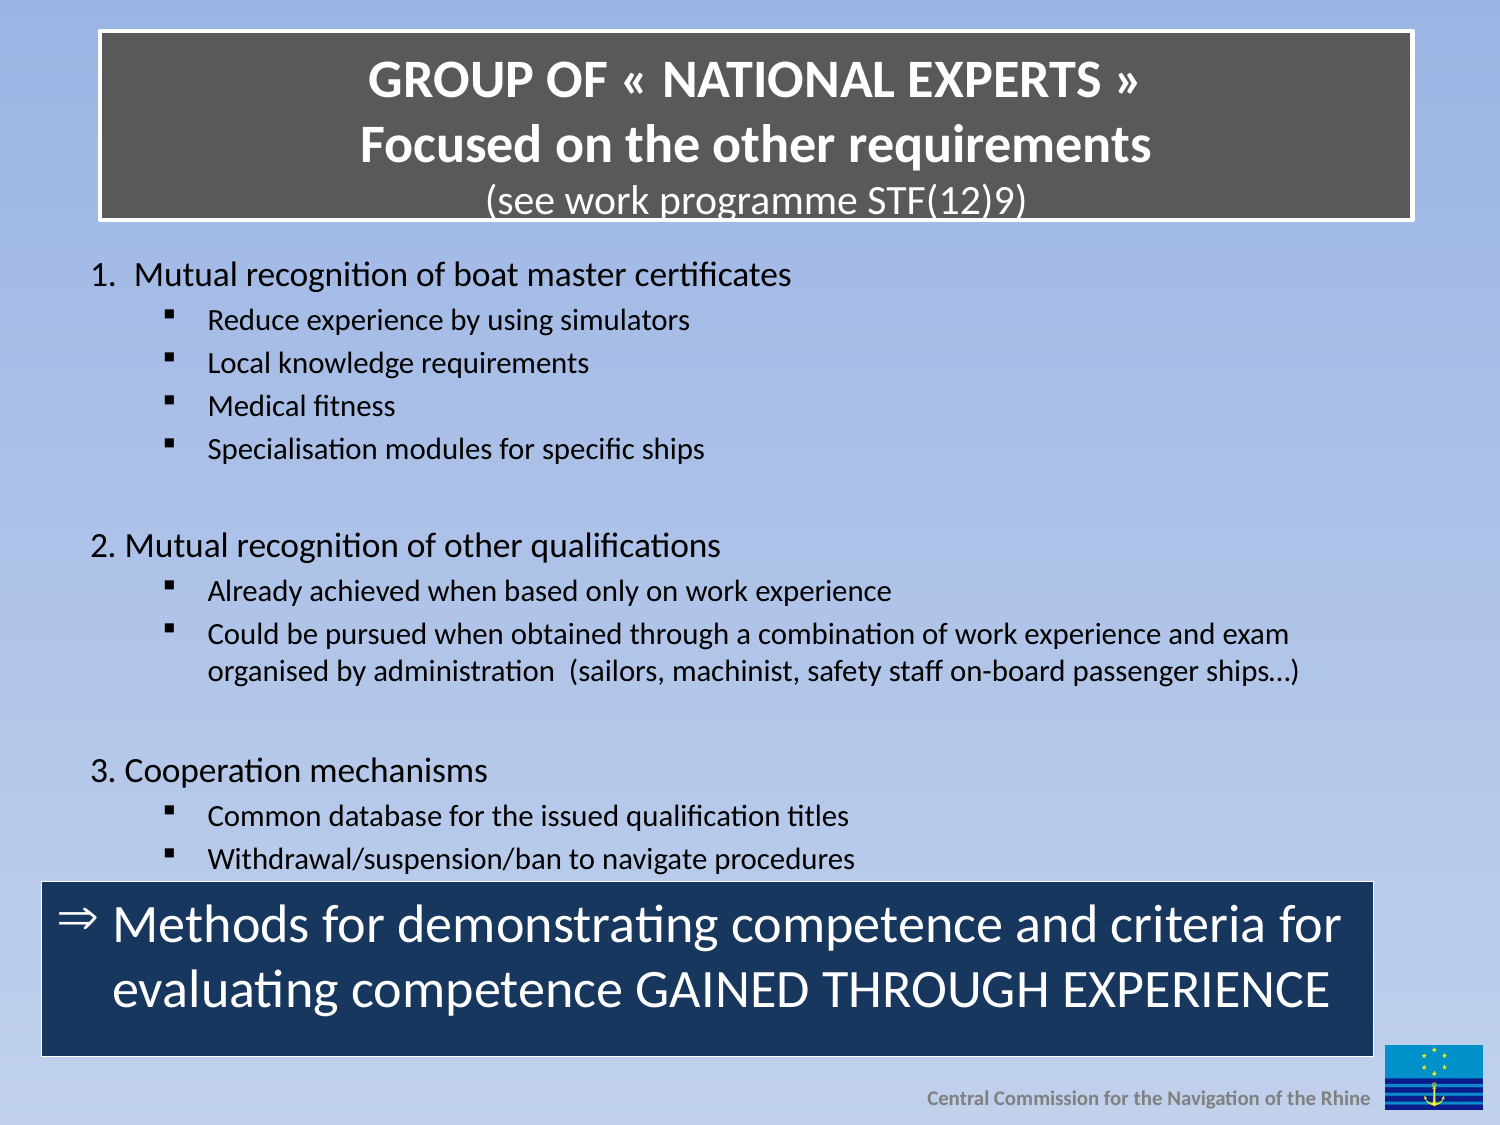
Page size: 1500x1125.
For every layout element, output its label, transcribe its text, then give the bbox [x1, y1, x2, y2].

text_box Central Commission for the Navigation of the Rhine [912, 1077, 1382, 1117]
picture [1384, 1079, 1483, 1111]
text_box GROUP OF « NATIONAL EXPERTS » Focused on the other requirements (see work programme STF(12)9) [98, 29, 1415, 222]
list Mutual recognition of boat master certificates Reduce experience by using simulators Local knowledge requirements Medical fitness Specialisation modules for specific ships 2. Mutual recognition of other qualifications Already achieved when based only on work experience Could be pursued when obtained through a combination of work experience and exam organised by administration (sailors, machinist, safety staff on-board passenger ships…) 3. Cooperation mechanisms Common database for the issued qualification titles Withdrawal/suspension/ban to navigate procedures [75, 243, 1425, 986]
text_box Methods for demonstrating competence and criteria for evaluating competence GAINED THROUGH EXPERIENCE [41, 881, 1374, 1057]
